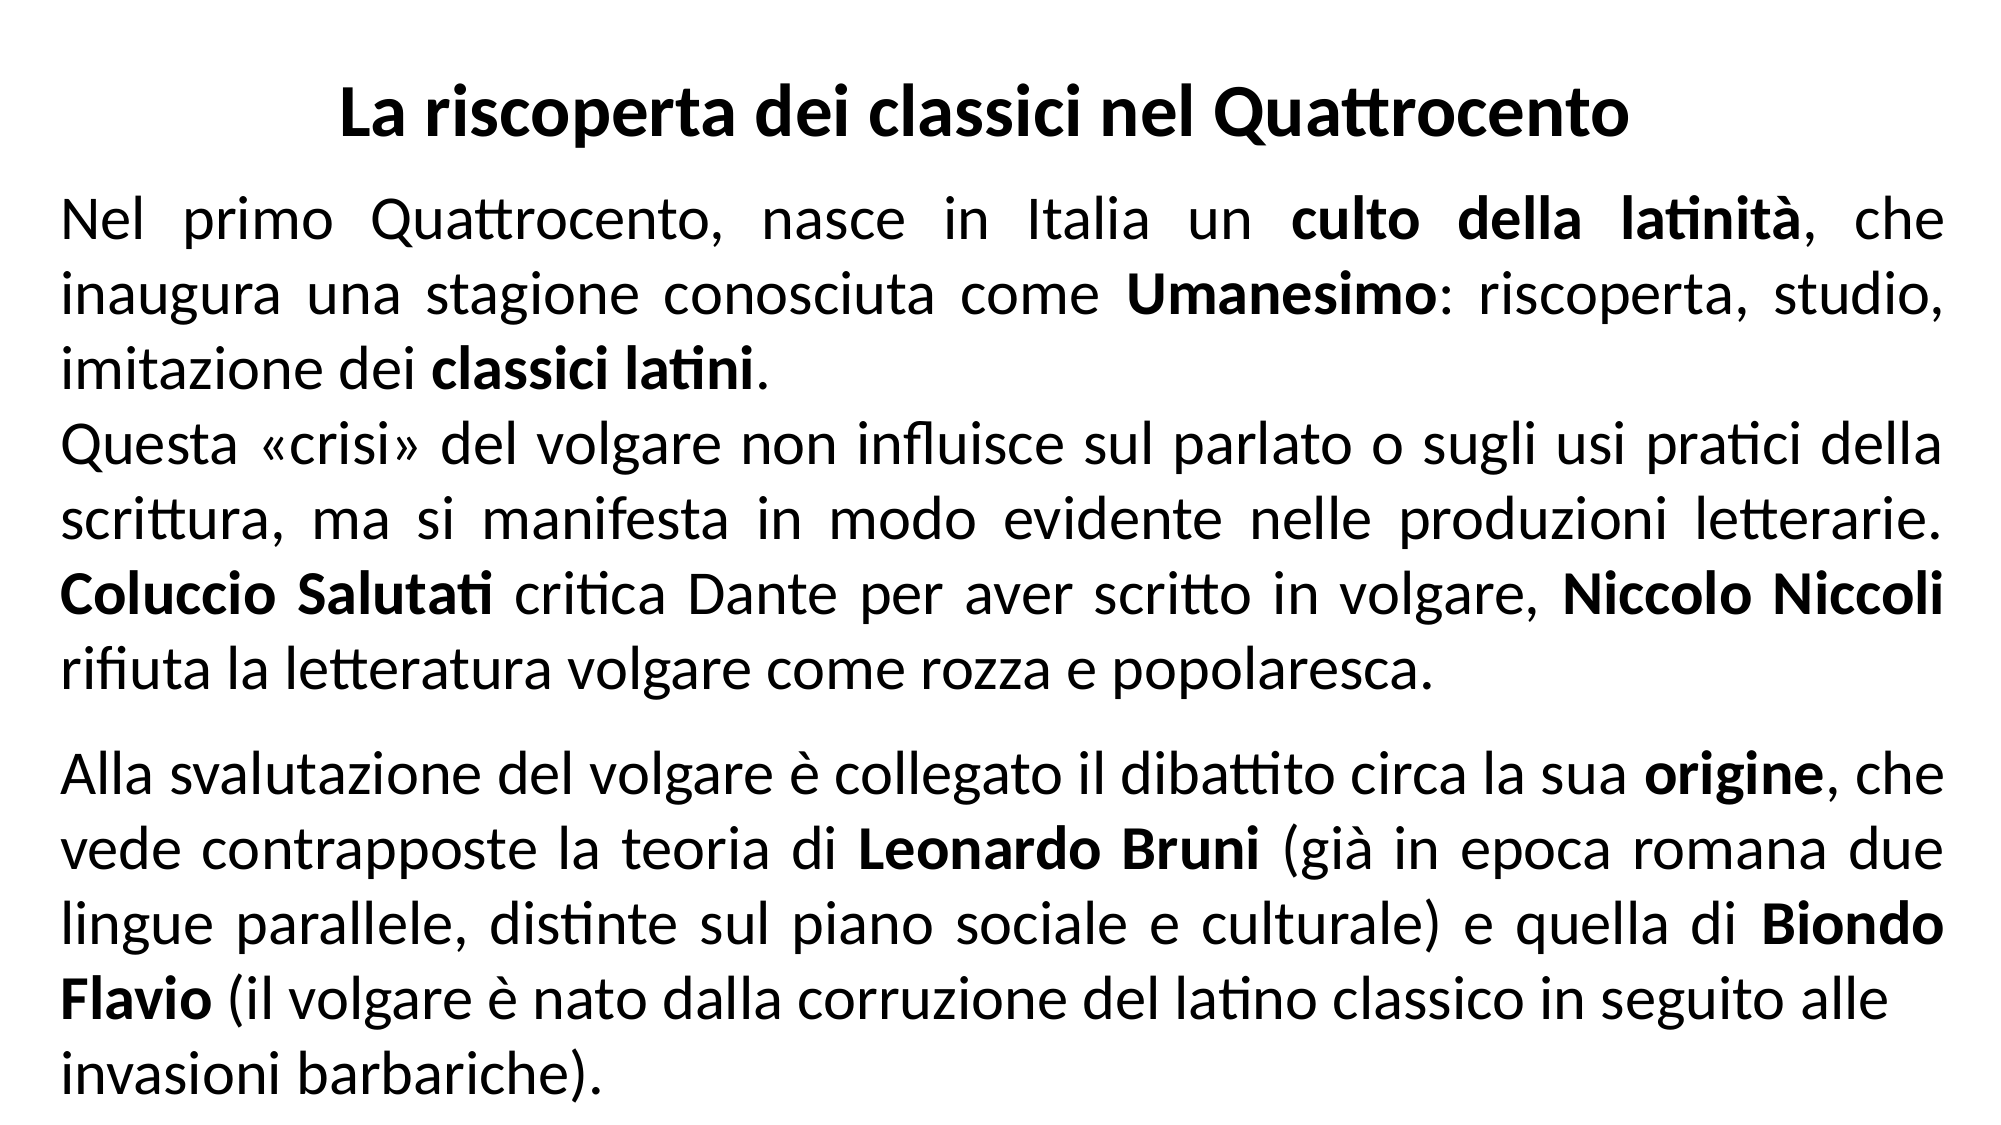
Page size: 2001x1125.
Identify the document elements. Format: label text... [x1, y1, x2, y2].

text_box La riscoperta dei classici nel Quattrocento [247, 54, 1725, 160]
text_box Nel primo Quattrocento, nasce in Italia un culto della latinità, che inaugura una stagione conosciuta come Umanesimo: riscoperta, studio, imitazione dei classici latini. Questa «crisi» del volgare non influisce sul parlato o sugli usi pratici della scrittura, ma si manifesta in modo evidente nelle produzioni letterarie. Coluccio Salutati critica Dante per aver scritto in volgare, Niccolo Niccoli rifiuta la letteratura volgare come rozza e popolaresca. [45, 170, 1961, 710]
text_box Alla svalutazione del volgare è collegato il dibattito circa la sua origine, che vede contrapposte la teoria di Leonardo Bruni (già in epoca romana due lingue parallele, distinte sul piano sociale e culturale) e quella di Biondo Flavio (il volgare è nato dalla corruzione del latino classico in seguito alle invasioni barbariche). [45, 724, 1961, 1115]
